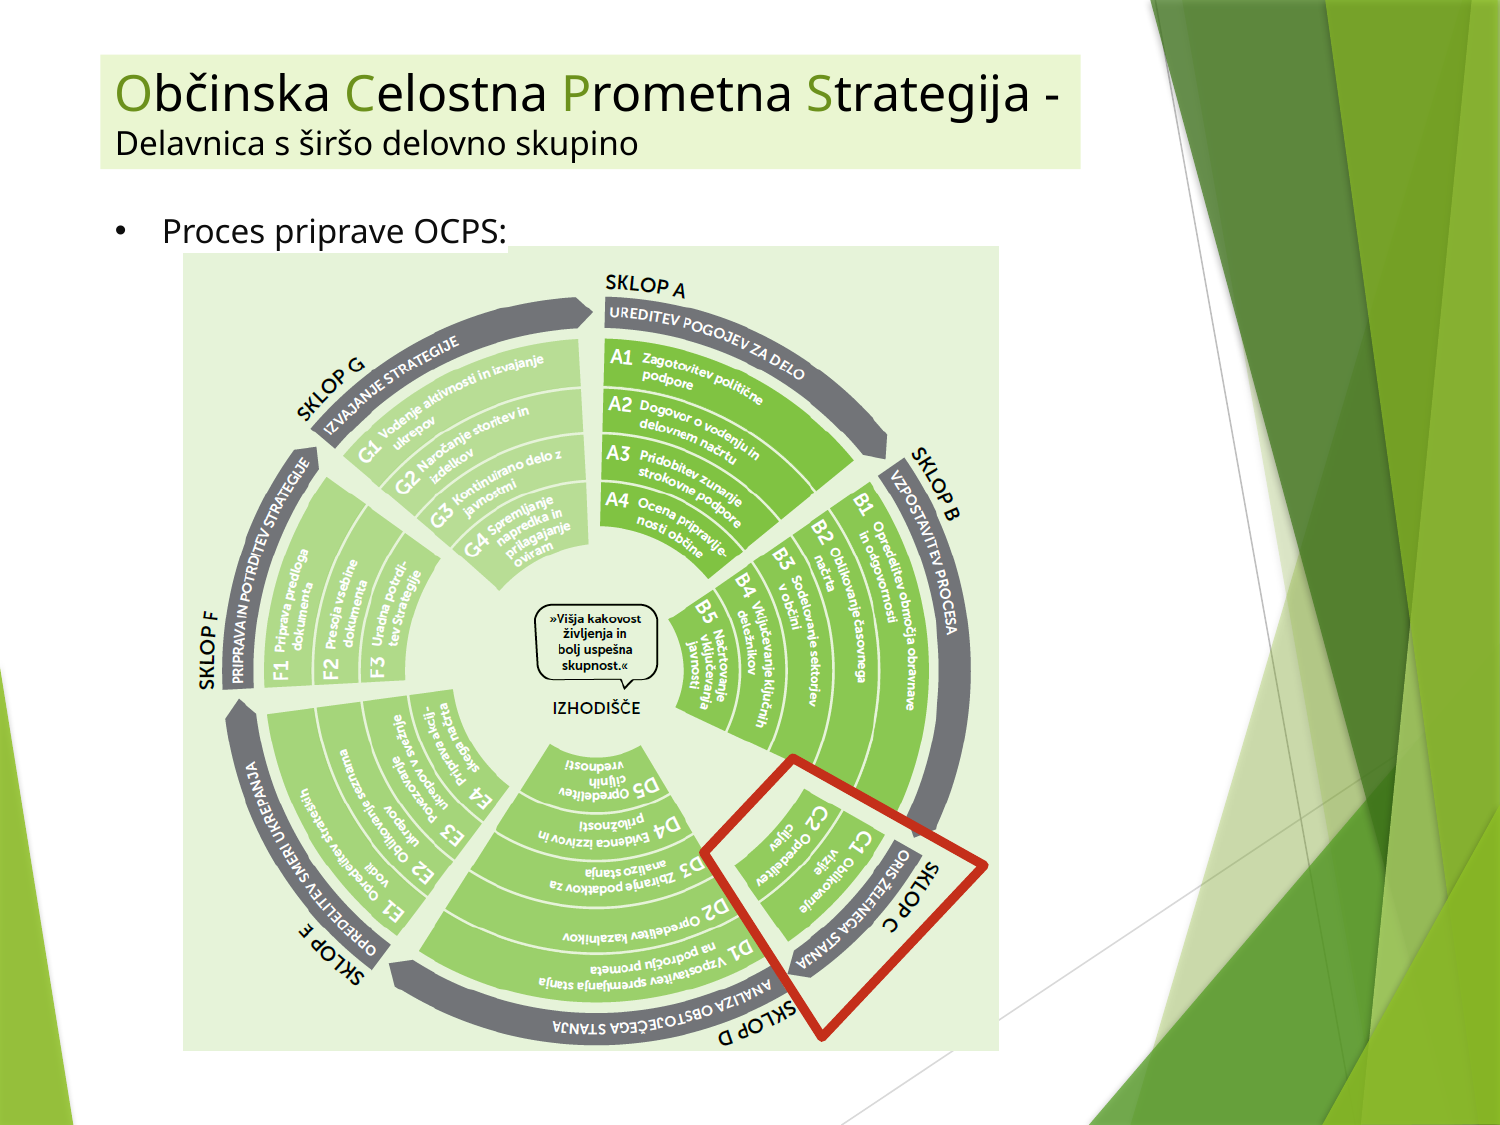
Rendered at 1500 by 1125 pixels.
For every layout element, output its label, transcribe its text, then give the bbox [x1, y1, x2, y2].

text_box Občinska Celostna Prometna Strategija - Delavnica s širšo delovno skupino [100, 54, 1081, 170]
text_box Proces priprave OCPS: [100, 202, 1176, 258]
picture [182, 246, 999, 1052]
